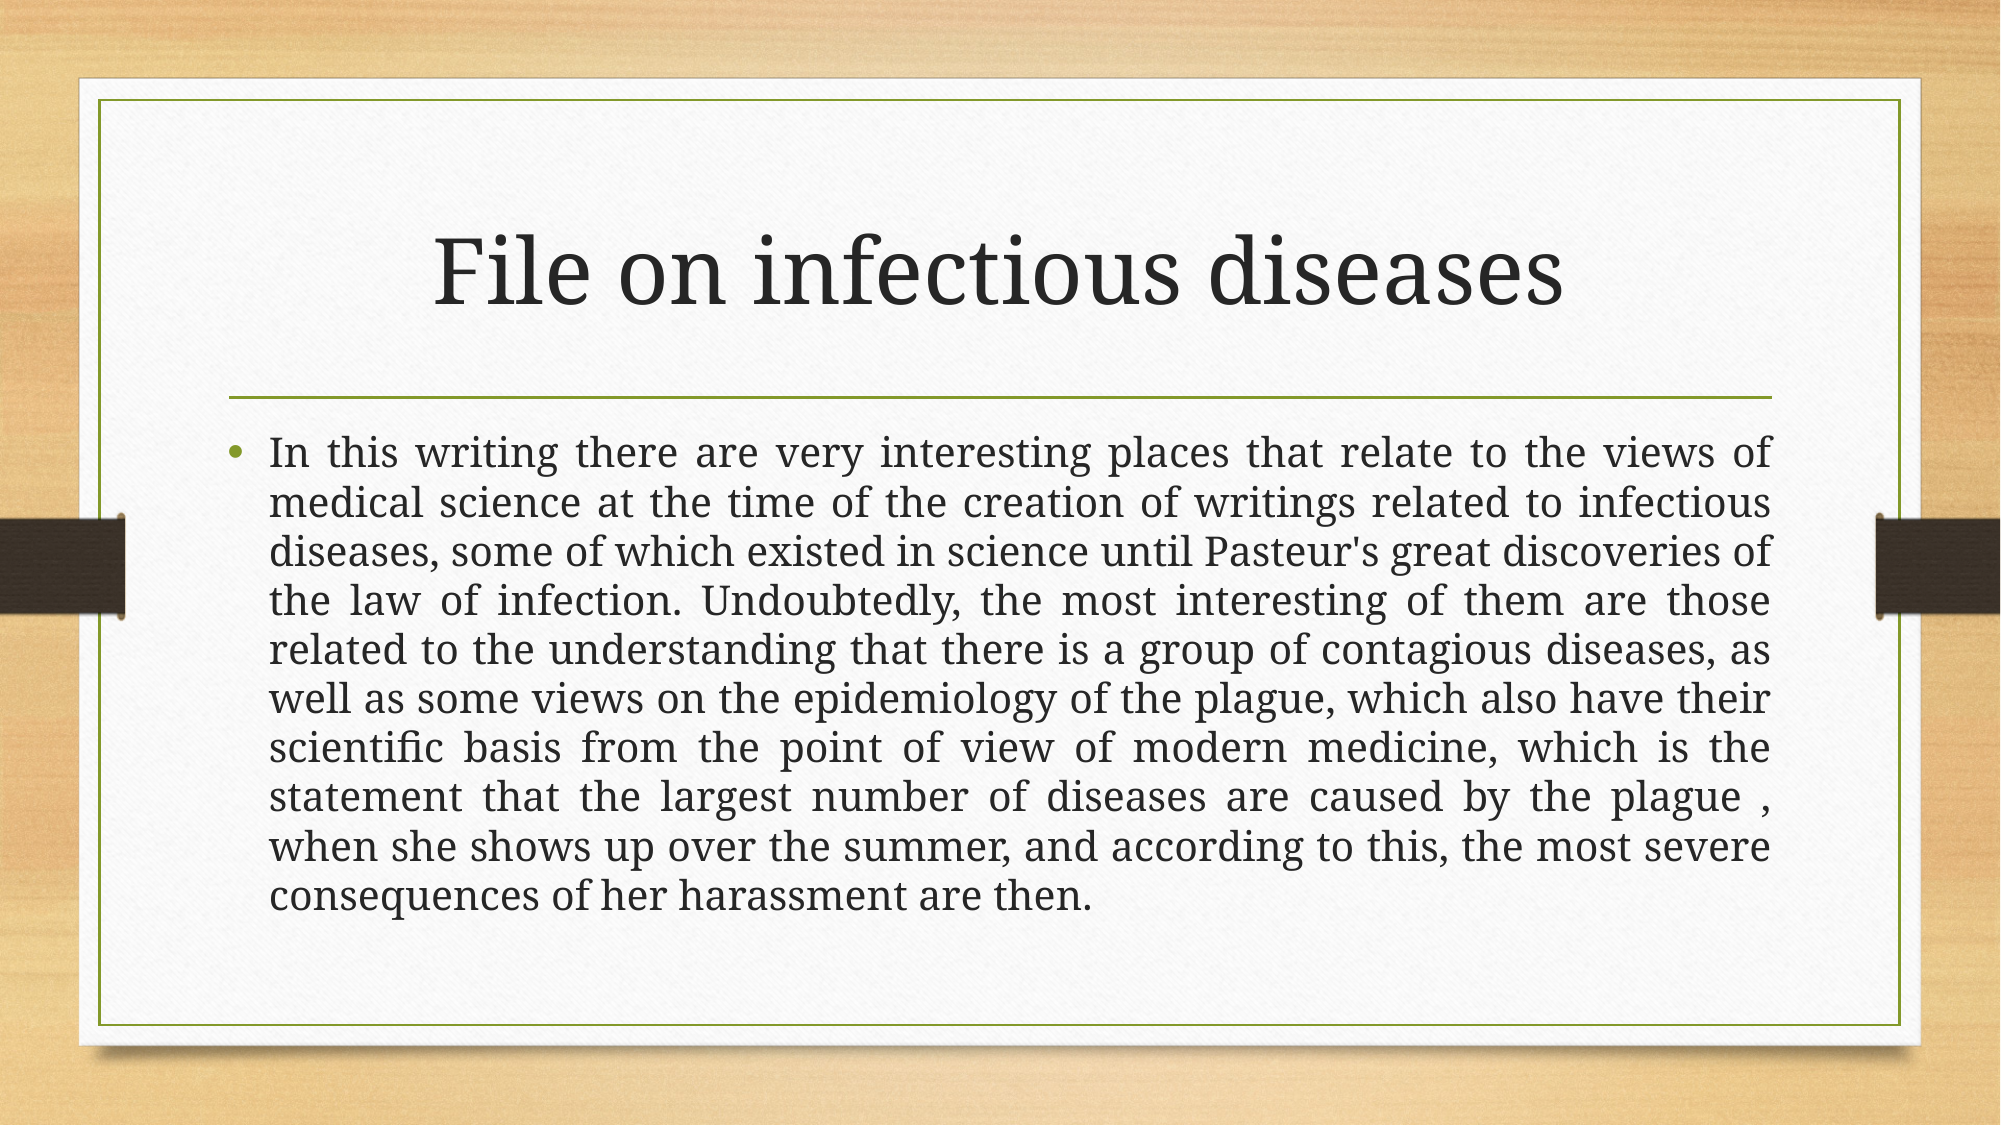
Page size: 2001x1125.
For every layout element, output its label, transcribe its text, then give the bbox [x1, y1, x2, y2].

title File on infectious diseases [212, 161, 1788, 375]
picture [0, 0, 2001, 1125]
list In this writing there are very interesting places that relate to the views of medical science at the time of the creation of writings related to infectious diseases, some of which existed in science until Pasteur's great discoveries of the law of infection. Undoubtedly, the most interesting of them are those related to the understanding that there is a group of contagious diseases, as well as some views on the epidemiology of the plague, which also have their scientific basis from the point of view of modern medicine, which is the statement that the largest number of diseases are caused by the plague , when she shows up over the summer, and according to this, the most severe consequences of her harassment are then. [212, 419, 1788, 964]
